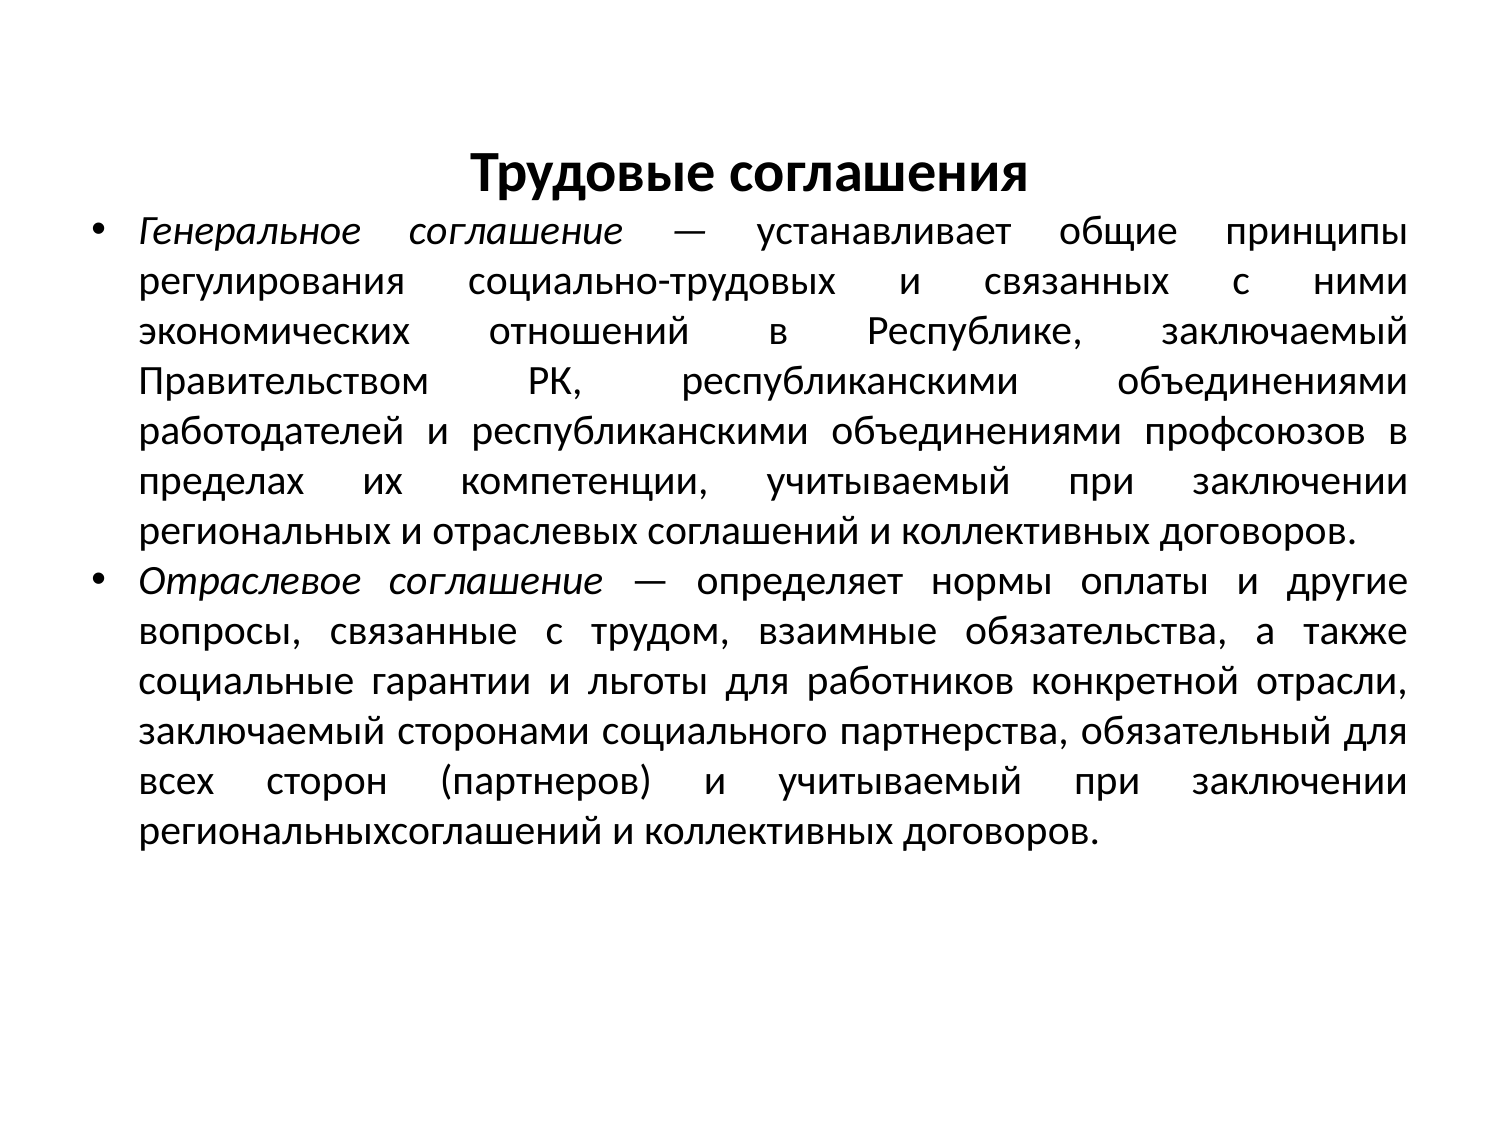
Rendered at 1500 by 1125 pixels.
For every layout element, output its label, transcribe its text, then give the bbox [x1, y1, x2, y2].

text_box Трудовые соглашения Генеральное соглашение — устанавливает общие принципы регулирования социально-трудовых и связанных с ними экономических отношений в Республике, заключаемый Правительством РК, республиканскими объединениями работодателей и республиканскими объединениями профсоюзов в пределах их компетенции, учитываемый при заключении региональных и отраслевых соглашений и коллективных договоров. Отраслевое соглашение — определяет нормы оплаты и другие вопросы, связанные с трудом, взаимные обязательства, а также социальные гарантии и льготы для работников конкретной отрасли, заключаемый сторонами социального партнерства, обязательный для всех сторон (партнеров) и учитываемый при заключении региональныхсоглашений и коллективных договоров. [76, 125, 1424, 911]
